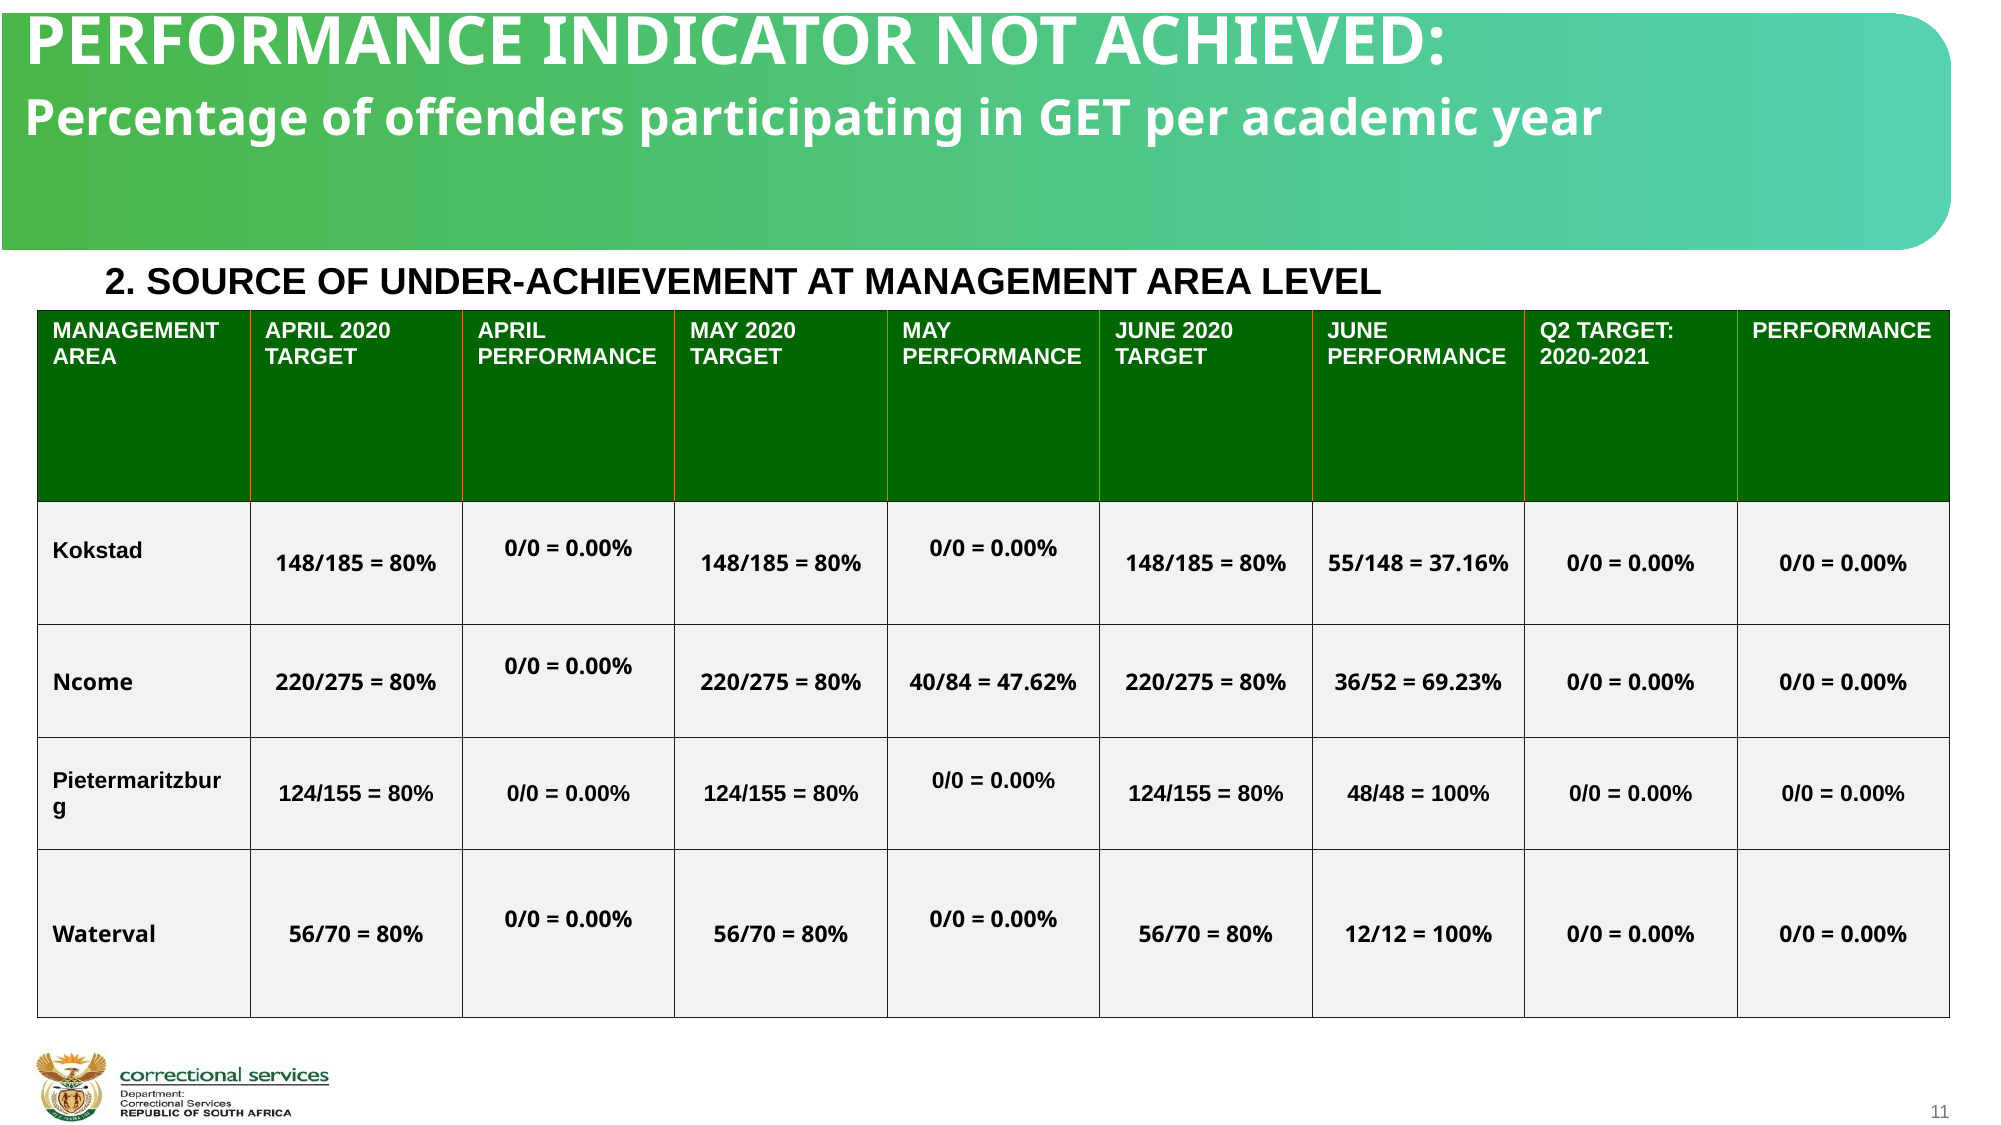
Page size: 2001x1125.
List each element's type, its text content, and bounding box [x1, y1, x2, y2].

table_cell 0/0 = 0.00% [1525, 625, 1737, 737]
table_cell 12/12 = 100% [1313, 850, 1524, 1017]
table_cell 220/275 = 80% [251, 625, 462, 737]
table_cell 0/0 = 0.00% [463, 502, 674, 624]
table_cell 0/0 = 0.00% [1738, 850, 1949, 1017]
table_cell 56/70 = 80% [1100, 850, 1312, 1017]
table_cell Pietermaritzburg [38, 738, 250, 849]
table_cell 0/0 = 0.00% [888, 738, 1099, 849]
table_cell 124/155 = 80% [251, 738, 462, 849]
table_cell 0/0 = 0.00% [463, 625, 674, 737]
text_box 2. SOURCE OF UNDER-ACHIEVEMENT AT MANAGEMENT AREA LEVEL [37, 249, 1483, 310]
table_cell 0/0 = 0.00% [1525, 738, 1737, 849]
table_cell 0/0 = 0.00% [888, 502, 1099, 624]
table_cell 148/185 = 80% [675, 502, 887, 624]
table_cell 0/0 = 0.00% [463, 850, 674, 1017]
table_header Q2 TARGET: 2020-2021 [1525, 311, 1737, 501]
table_header JUNE 2020 TARGET [1100, 311, 1312, 501]
table_header APRIL 2020 TARGET [251, 311, 462, 501]
table_header APRIL PERFORMANCE [463, 311, 674, 501]
table_cell 148/185 = 80% [1100, 502, 1312, 624]
table_cell Kokstad [38, 502, 250, 624]
table_cell 0/0 = 0.00% [463, 738, 674, 849]
picture [33, 1049, 332, 1123]
table_cell 48/48 = 100% [1313, 738, 1524, 849]
table_header JUNE PERFORMANCE [1313, 311, 1524, 501]
table_cell 0/0 = 0.00% [1738, 625, 1949, 737]
table_cell 0/0 = 0.00% [1738, 502, 1949, 624]
table_cell 0/0 = 0.00% [1525, 850, 1737, 1017]
text_box [2, 13, 1951, 250]
table_cell 56/70 = 80% [675, 850, 887, 1017]
table_cell 56/70 = 80% [251, 850, 462, 1017]
table_cell 124/155 = 80% [1100, 738, 1312, 849]
table_cell 40/84 = 47.62% [888, 625, 1099, 737]
table_cell Ncome [38, 625, 250, 737]
table_header MAY 2020 TARGET [675, 311, 887, 501]
table_cell 55/148 = 37.16% [1313, 502, 1524, 624]
table_cell 0/0 = 0.00% [1738, 738, 1949, 849]
table_header MANAGEMENT AREA [38, 311, 250, 501]
table_cell 220/275 = 80% [675, 625, 887, 737]
table_cell 220/275 = 80% [1100, 625, 1312, 737]
text_box PERFORMANCE INDICATOR NOT ACHIEVED: Percentage of offenders participating in GET per academic year [10, 0, 1808, 86]
table_cell 36/52 = 69.23% [1313, 625, 1524, 737]
table_header PERFORMANCE [1738, 311, 1949, 501]
table_cell 0/0 = 0.00% [1525, 502, 1737, 624]
table_cell 124/155 = 80% [675, 738, 887, 849]
table_header MAY PERFORMANCE [888, 311, 1099, 501]
table_cell 0/0 = 0.00% [888, 850, 1099, 1017]
table_cell Waterval [38, 850, 250, 1017]
table_cell 148/185 = 80% [251, 502, 462, 624]
